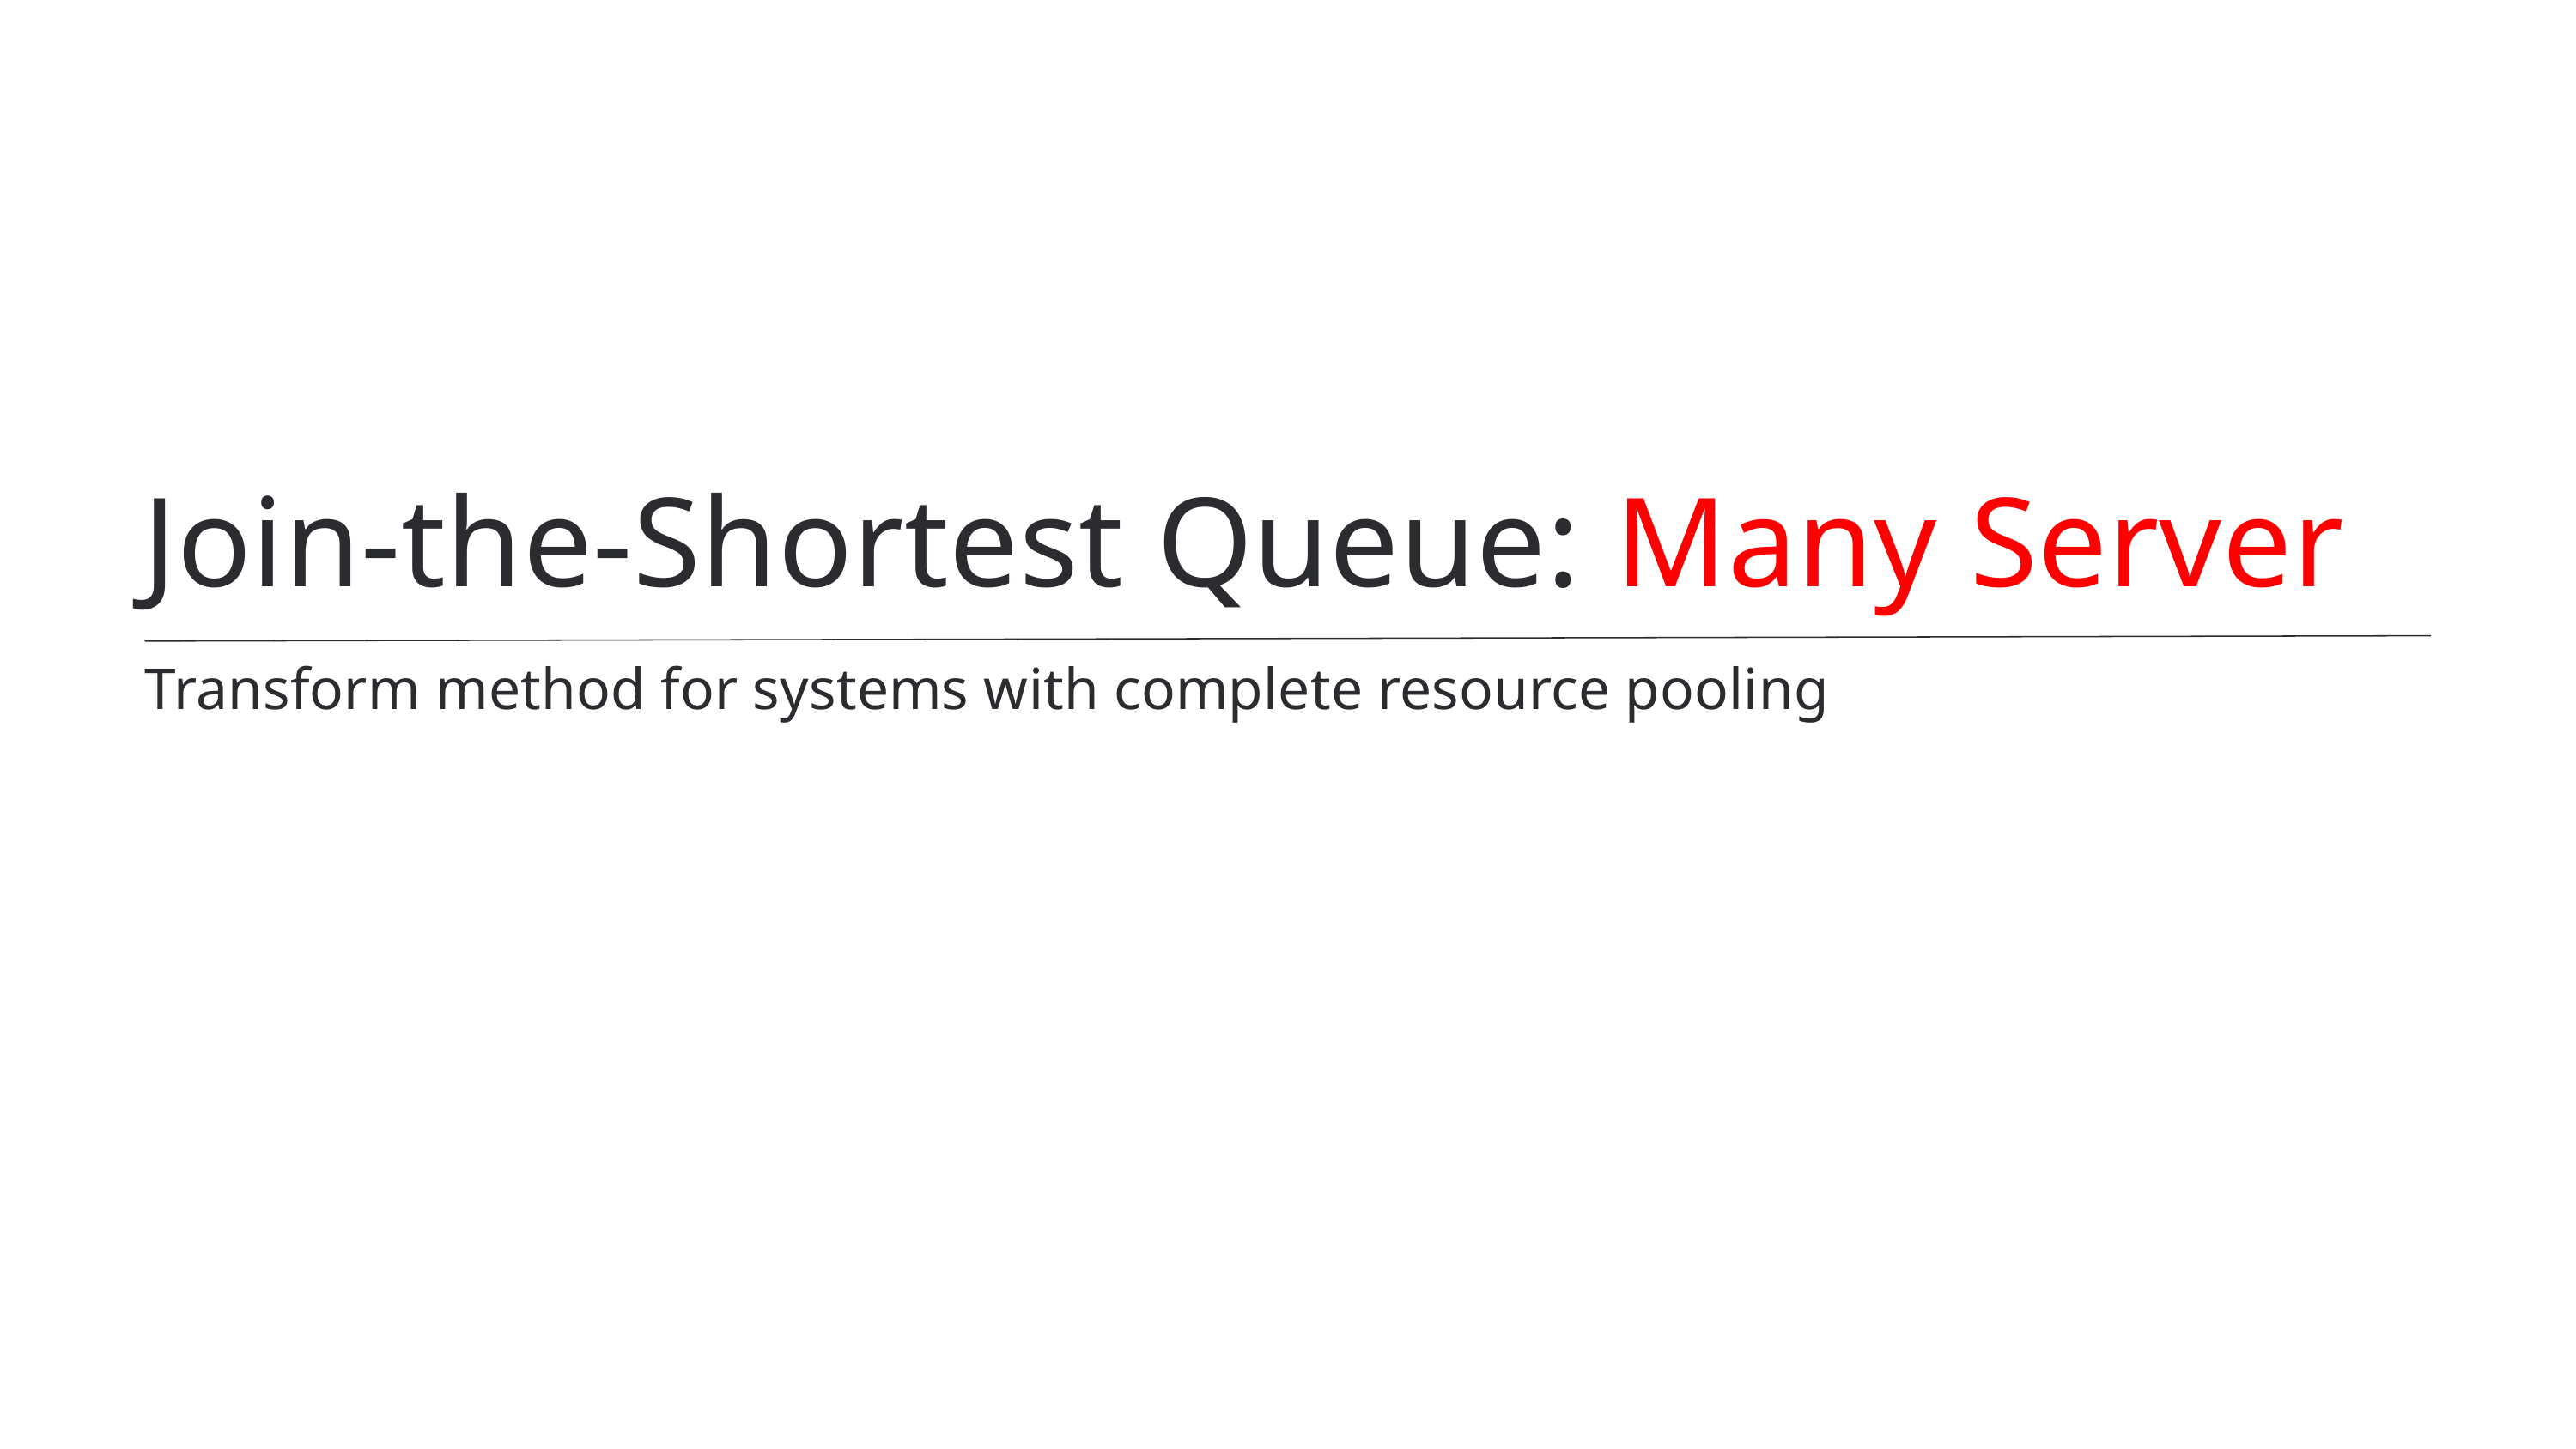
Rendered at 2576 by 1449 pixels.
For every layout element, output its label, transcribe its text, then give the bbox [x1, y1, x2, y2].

text_box Transform method for systems with complete resource pooling [144, 669, 2504, 721]
text_box Join-the-Shortest Queue: Many Server [143, 499, 2394, 612]
